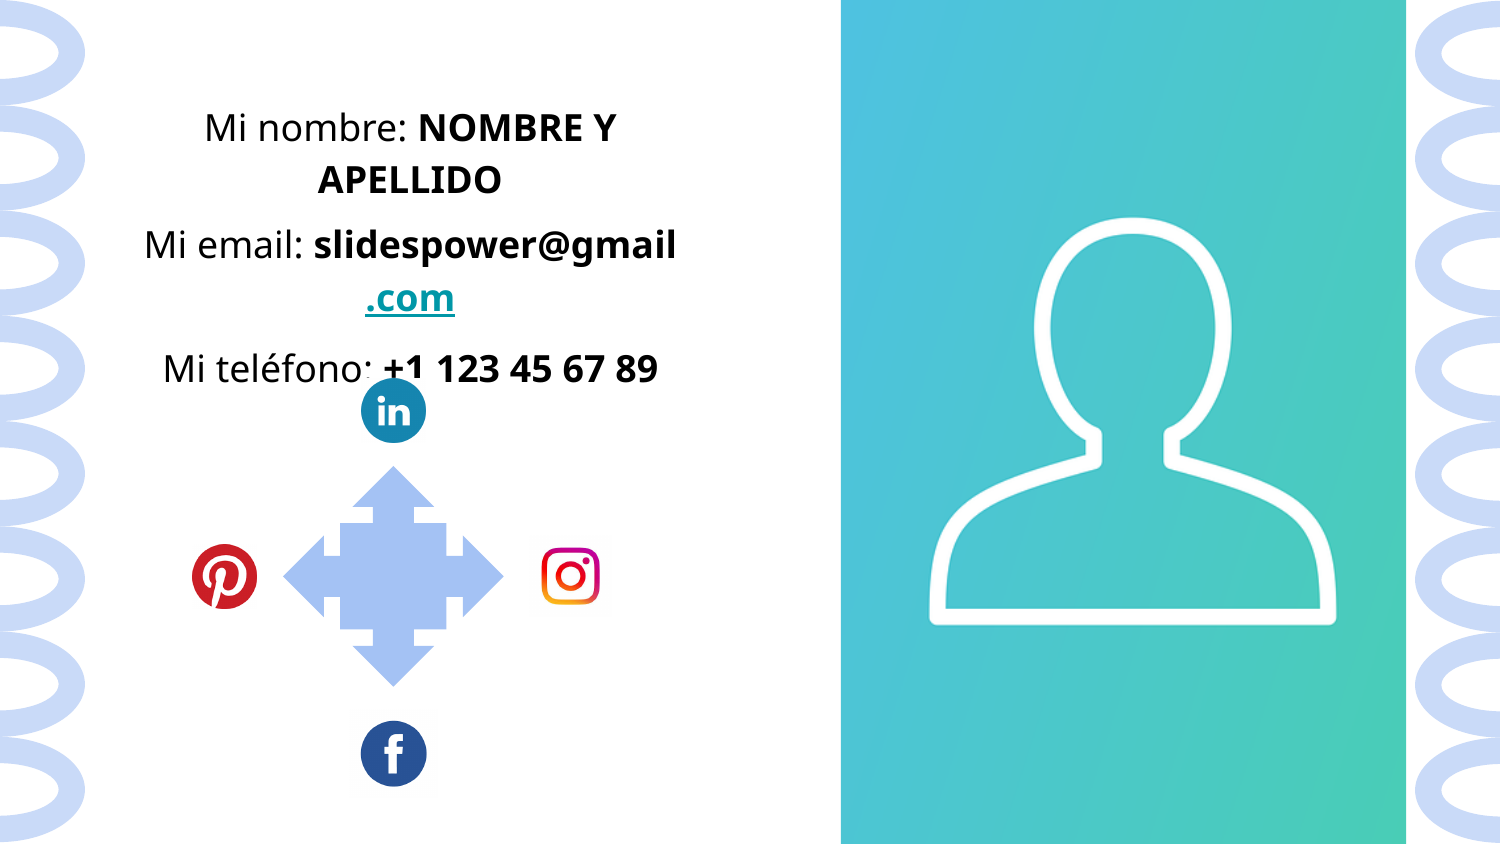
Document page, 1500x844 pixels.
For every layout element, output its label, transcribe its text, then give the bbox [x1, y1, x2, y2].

list Mi nombre: NOMBRE Y APELLIDO Mi email: slidespower@gmail.com Mi teléfono: +1 123 45 67 89 [102, 82, 718, 321]
text_box [282, 465, 504, 687]
picture [192, 544, 258, 609]
picture [529, 535, 612, 618]
picture [349, 709, 438, 798]
picture [840, 0, 1407, 844]
picture [361, 378, 426, 443]
